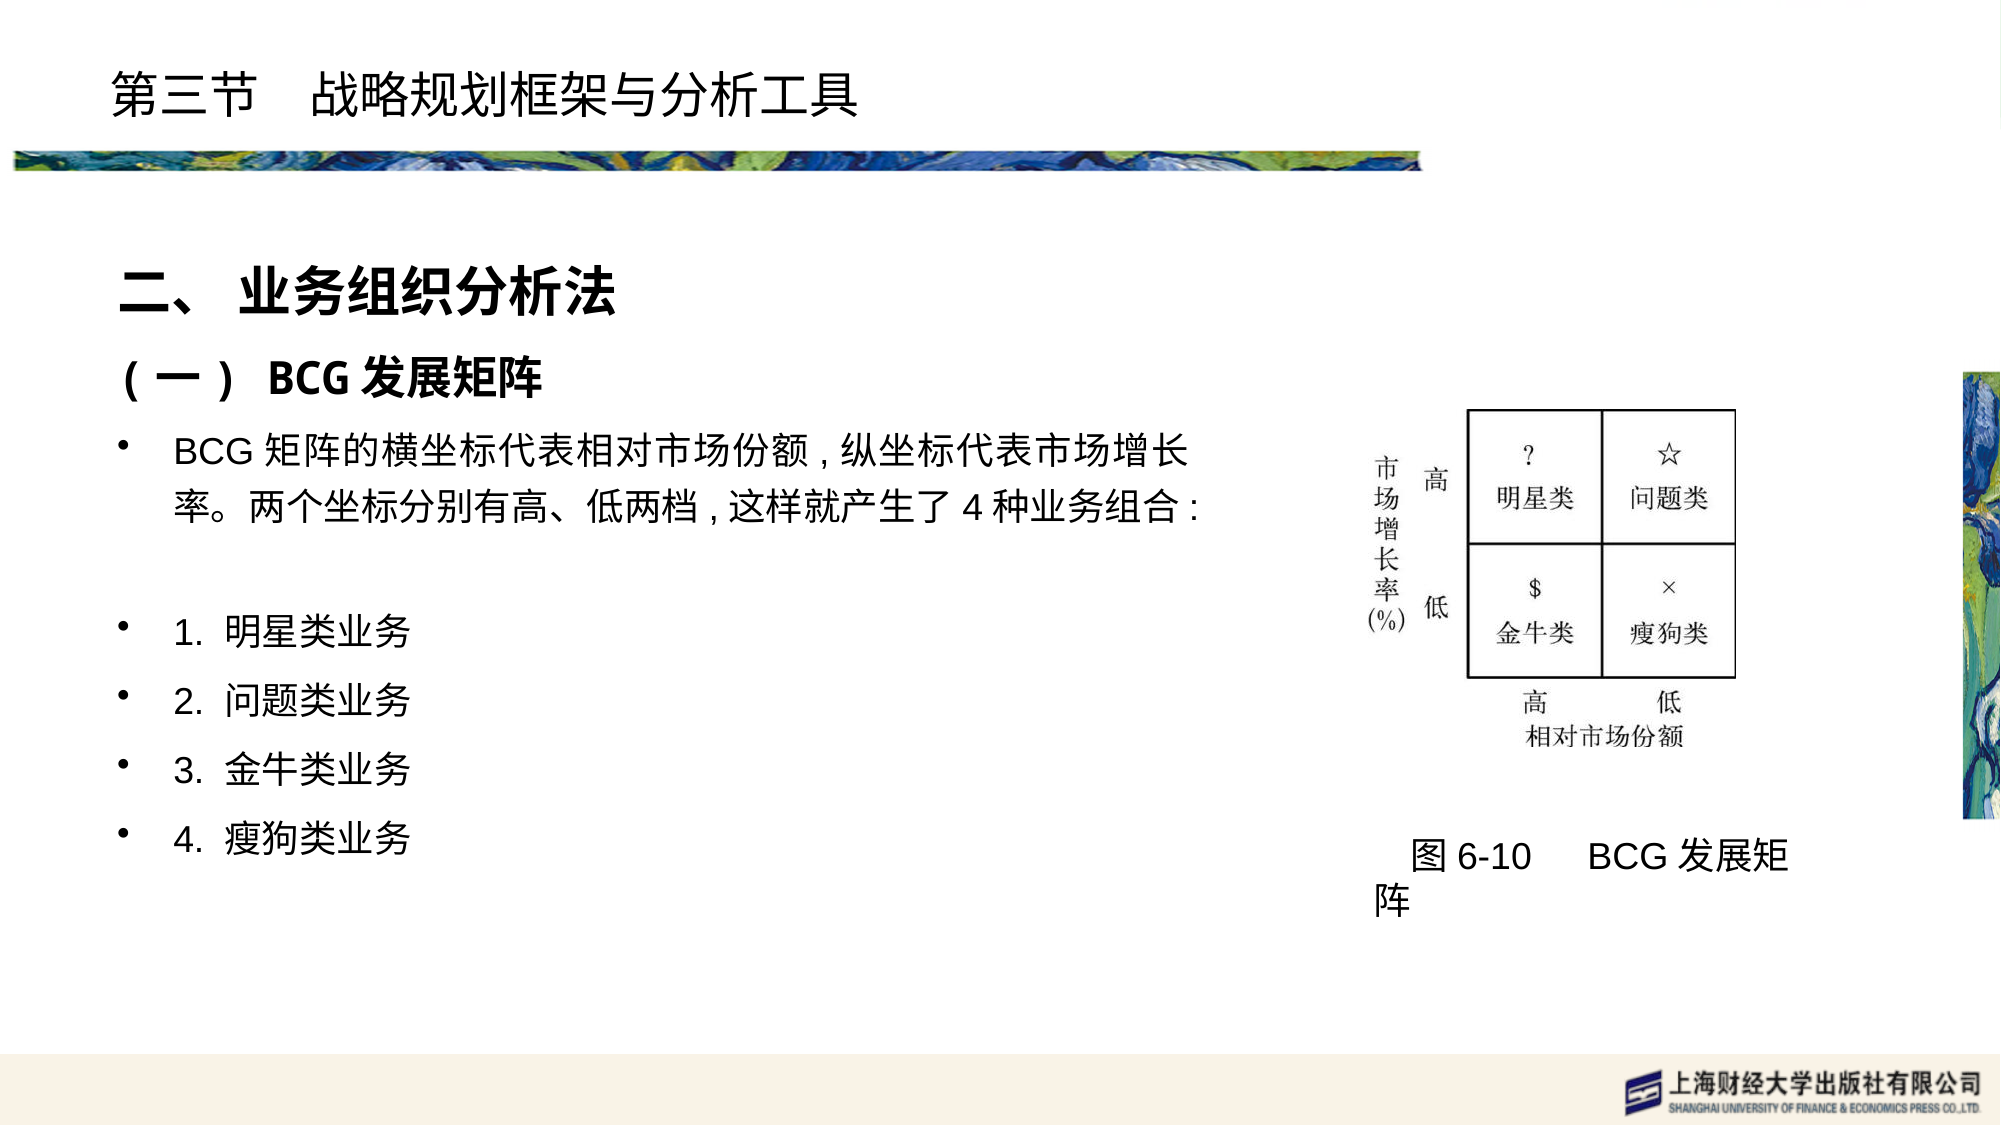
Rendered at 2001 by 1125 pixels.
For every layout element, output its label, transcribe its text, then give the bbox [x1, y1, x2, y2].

list 二、 业务组织分析法 (一) BCG发展矩阵 BCG矩阵的横坐标代表相对市场份额,纵坐标代表市场增长率。两个坐标分别有高、低两档,这样就产生了4种业务组合: 1. 明星类业务 2. 问题类业务 3. 金牛类业务 4. 瘦狗类业务 [102, 233, 1204, 1032]
title 第三节 战略规划框架与分析工具 [94, 42, 1451, 146]
text_box 图6-10 BCG发展矩阵 [1358, 824, 1833, 930]
picture [0, 0, 2001, 1125]
